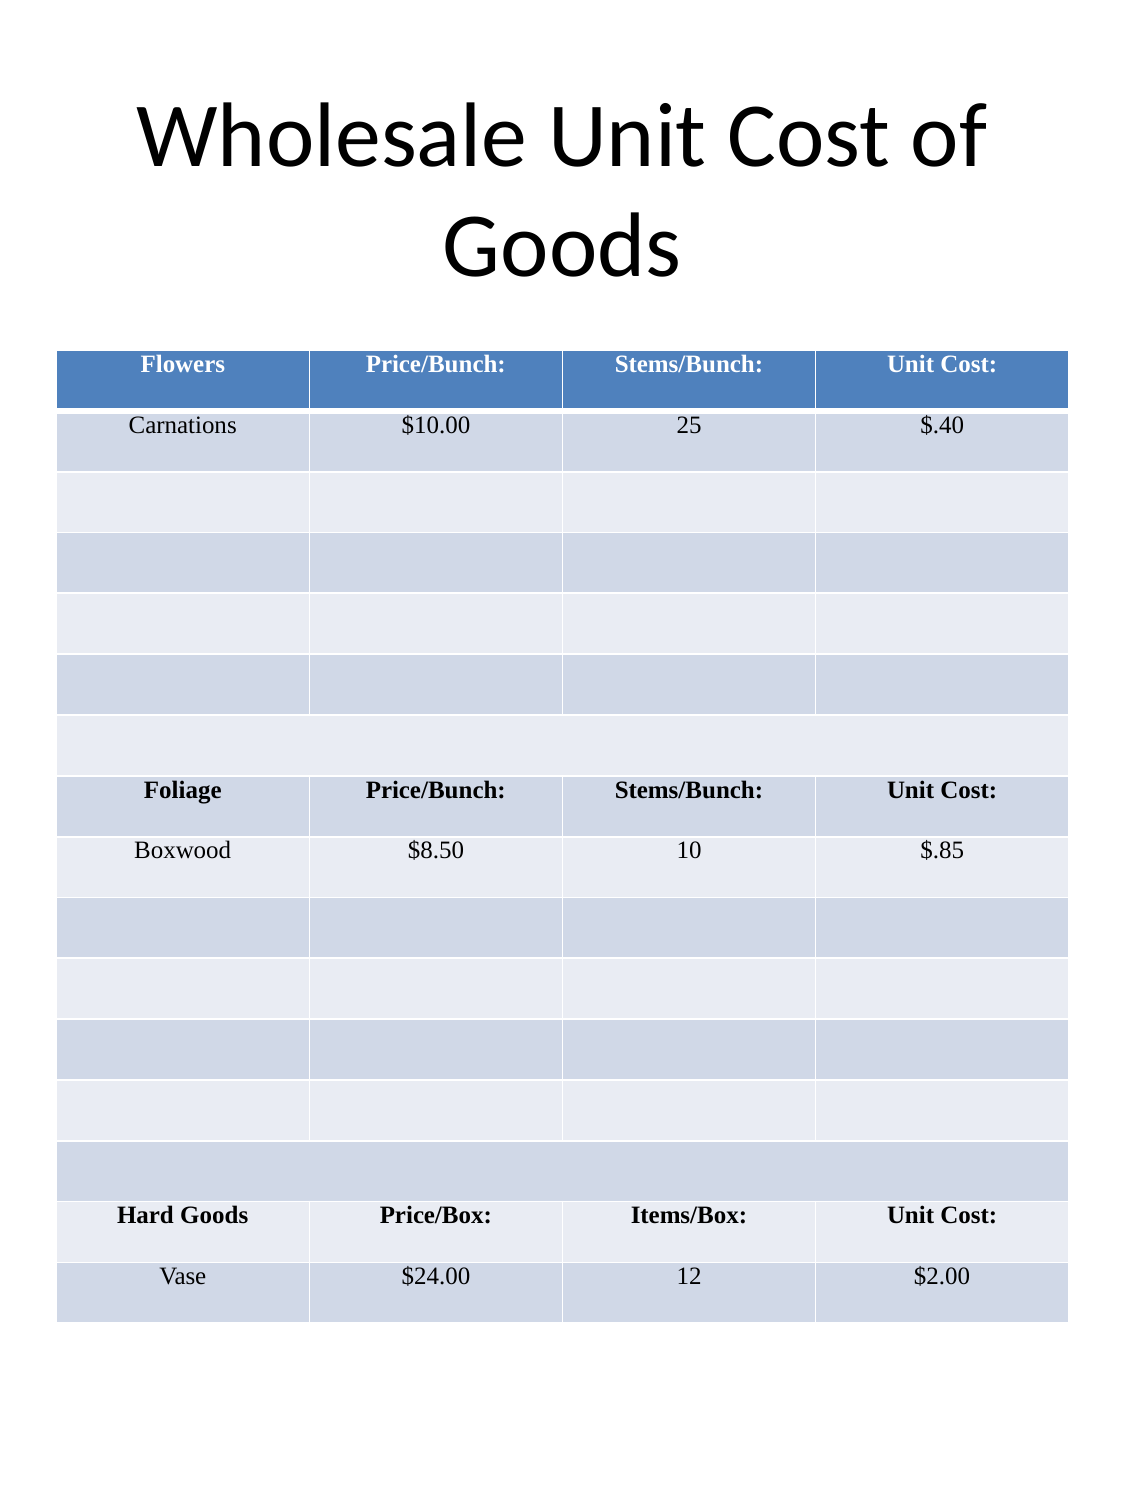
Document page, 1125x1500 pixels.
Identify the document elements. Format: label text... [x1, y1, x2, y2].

table_cell [310, 1020, 562, 1079]
table_cell [57, 594, 309, 653]
table_cell [310, 655, 562, 714]
table_cell $.40 [816, 414, 1068, 471]
table_cell Unit Cost: [816, 1202, 1068, 1262]
table_cell Items/Box: [563, 1202, 815, 1262]
table_cell [310, 898, 562, 957]
table_cell [310, 473, 562, 532]
table_cell [563, 959, 815, 1018]
table_cell [310, 594, 562, 653]
table_cell Vase [57, 1263, 309, 1322]
table_cell Unit Cost: [816, 777, 1068, 836]
table_cell [816, 473, 1068, 532]
table_cell [57, 533, 309, 592]
table_cell 12 [563, 1263, 815, 1322]
table_cell [816, 898, 1068, 957]
table_cell [816, 1020, 1068, 1079]
table_cell Foliage [57, 777, 309, 836]
table_cell [816, 533, 1068, 592]
table_cell [563, 594, 815, 653]
table_cell $.85 [816, 838, 1068, 897]
table_cell $10.00 [310, 414, 562, 471]
table_cell 10 [563, 838, 815, 897]
table_cell [57, 898, 309, 957]
table_cell [563, 473, 815, 532]
table_cell 25 [563, 414, 815, 471]
table_header Unit Cost: [816, 351, 1068, 408]
table_cell [57, 1081, 309, 1140]
table_header Flowers [57, 351, 309, 408]
table_cell [57, 1020, 309, 1079]
table_cell $2.00 [816, 1263, 1068, 1322]
table_cell [310, 1081, 562, 1140]
table_cell [57, 473, 309, 532]
table_cell Boxwood [57, 838, 309, 897]
table_cell $8.50 [310, 838, 562, 897]
table_cell Carnations [57, 414, 309, 471]
table_cell [563, 898, 815, 957]
table_cell [563, 655, 815, 714]
table_cell $24.00 [310, 1263, 562, 1322]
table_cell [816, 655, 1068, 714]
title Wholesale Unit Cost of Goods [56, 60, 1069, 310]
table_cell [310, 533, 562, 592]
table_cell Price/Box: [310, 1202, 562, 1262]
table_cell [563, 1081, 815, 1140]
table_cell [816, 1081, 1068, 1140]
table_cell Stems/Bunch: [563, 777, 815, 836]
table_cell Price/Bunch: [310, 777, 562, 836]
table_header Stems/Bunch: [563, 351, 815, 408]
table_cell [563, 533, 815, 592]
table_cell [57, 959, 309, 1018]
table_cell [57, 716, 1068, 775]
table_cell [816, 959, 1068, 1018]
table_header Price/Bunch: [310, 351, 562, 408]
table_cell [816, 594, 1068, 653]
table_cell Hard Goods [57, 1202, 309, 1262]
table_cell [57, 1142, 1068, 1201]
table_cell [310, 959, 562, 1018]
table_cell [57, 655, 309, 714]
table_cell [563, 1020, 815, 1079]
